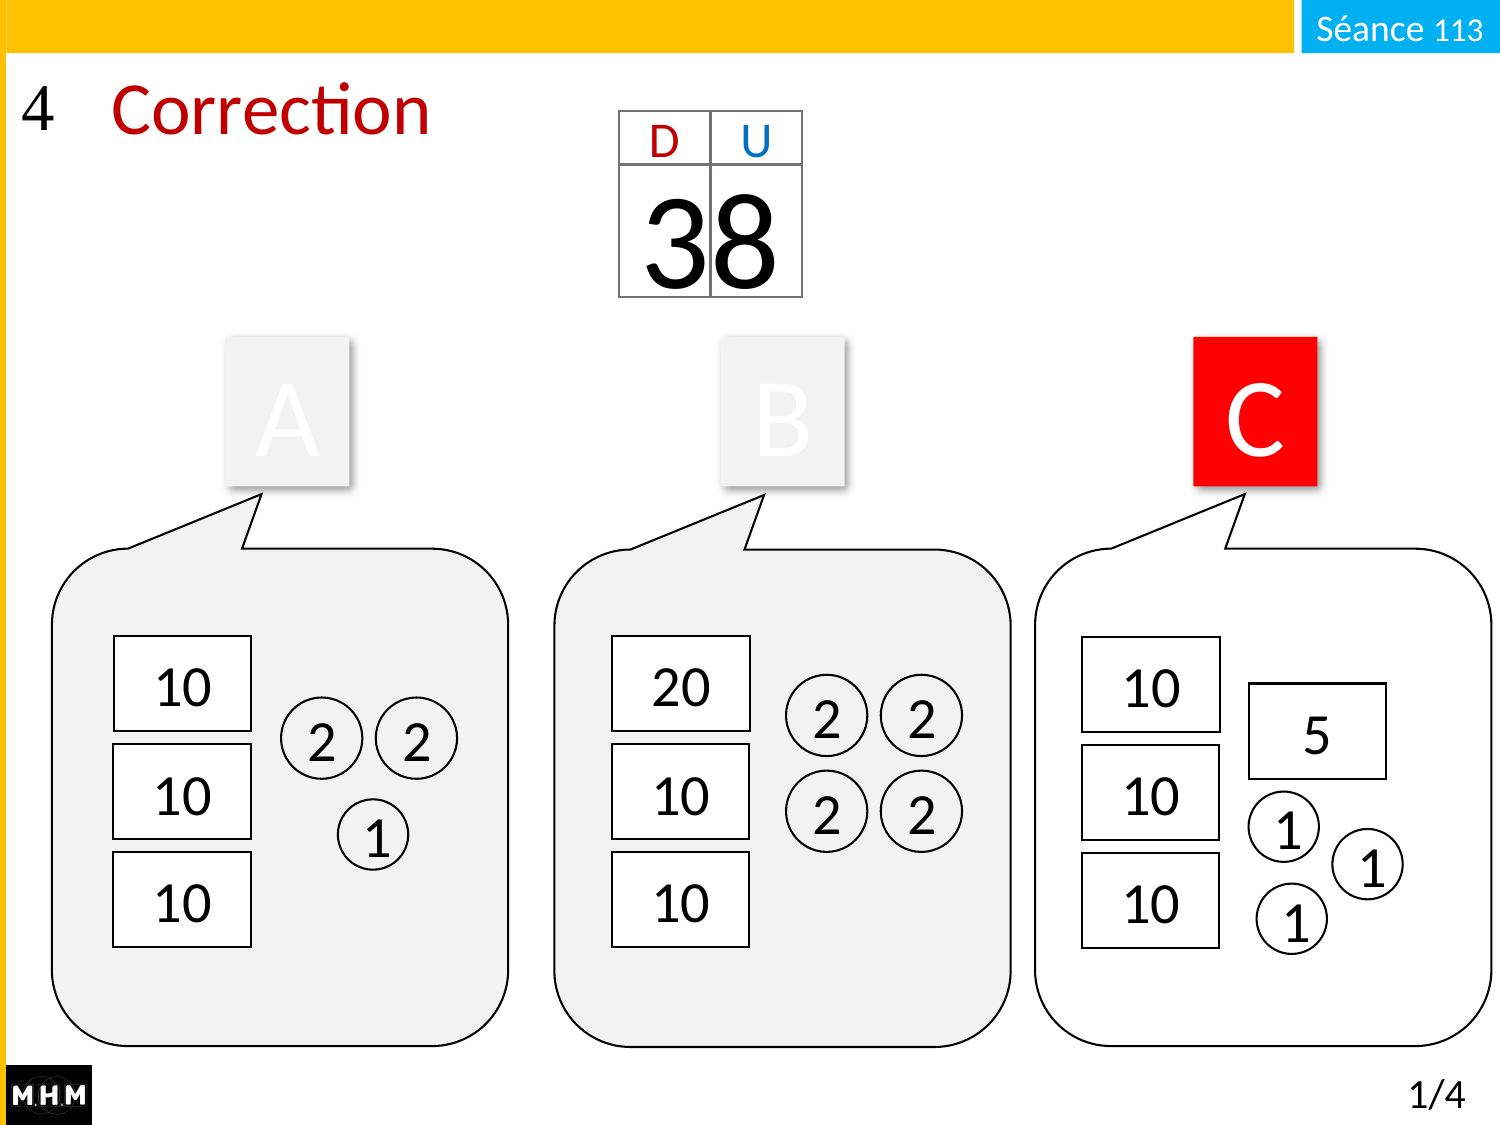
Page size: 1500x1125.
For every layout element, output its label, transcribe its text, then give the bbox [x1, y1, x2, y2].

text_box 10 [113, 635, 252, 732]
text_box 10 [112, 851, 252, 948]
text_box 10 [1081, 636, 1221, 733]
list 1/4 [1373, 1064, 1500, 1125]
text_box 20 [611, 635, 751, 732]
text_box 2 [784, 673, 869, 758]
text_box 2 [879, 769, 964, 853]
text_box 10 [1081, 852, 1220, 949]
text_box [553, 493, 1012, 1049]
text_box 10 [112, 743, 252, 840]
text_box [1034, 492, 1493, 1048]
text_box 10 [611, 743, 750, 840]
text_box [50, 497, 510, 1048]
text_box 10 [1081, 744, 1220, 841]
text_box A [225, 336, 350, 487]
text_box 2 [374, 696, 459, 780]
text_box 1 [336, 798, 410, 871]
picture [6, 1065, 92, 1125]
text_box 2 [879, 673, 964, 758]
text_box 38 [499, 143, 922, 324]
text_box 1 [1331, 827, 1404, 901]
text_box C [1193, 336, 1318, 487]
text_box 10 [611, 851, 750, 948]
text_box 1 [1255, 882, 1329, 956]
text_box B [720, 336, 845, 487]
title Correction [96, 60, 1391, 160]
text_box 1 [1247, 790, 1320, 863]
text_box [618, 110, 803, 297]
text_box 5 [1248, 682, 1387, 780]
text_box 2 [280, 696, 364, 780]
text_box 2 [784, 769, 869, 853]
